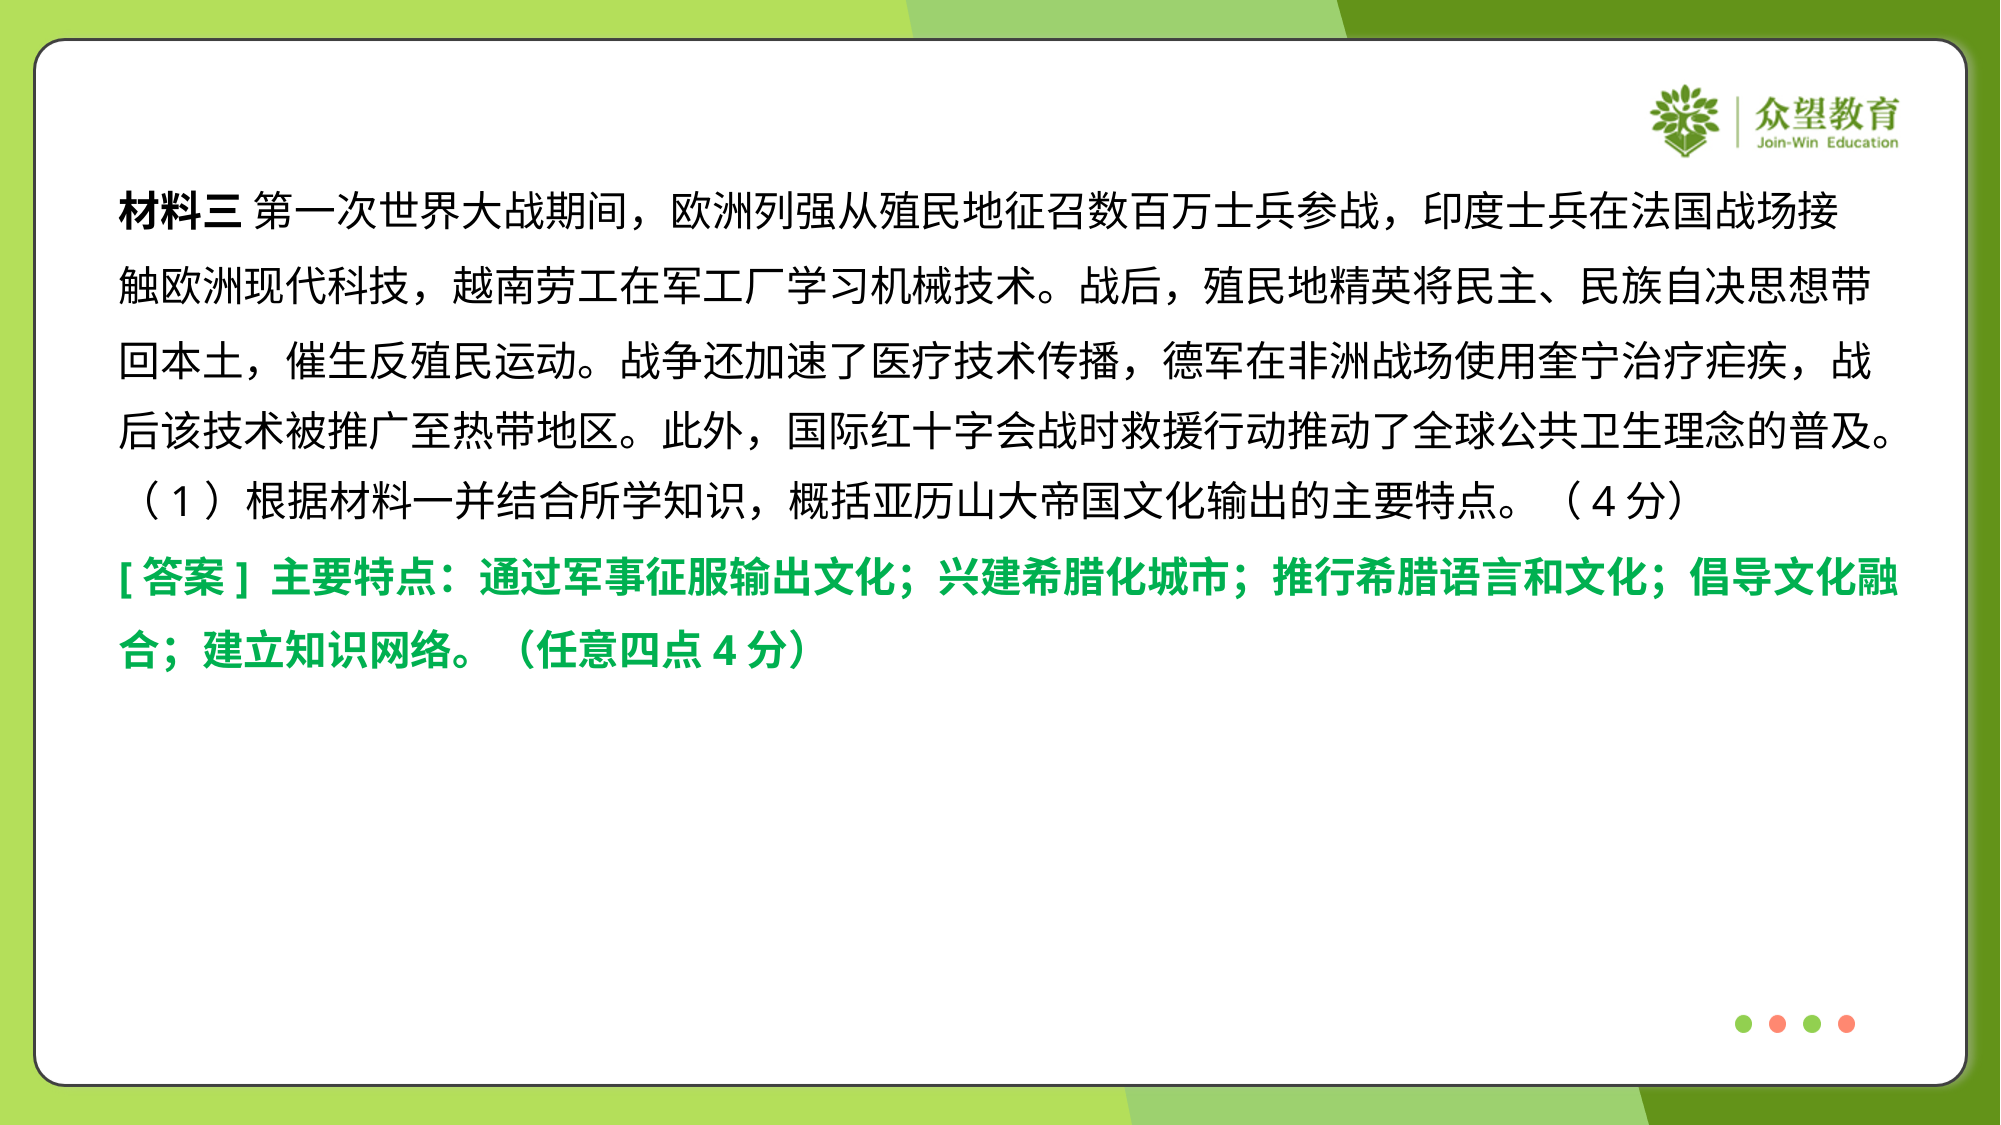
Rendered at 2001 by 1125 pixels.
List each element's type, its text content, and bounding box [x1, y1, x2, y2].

picture [0, 0, 2000, 1125]
text_box [答案] 主要特点：通过军事征服输出文化；兴建希腊化城市；推行希腊语言和文化；倡导文化融 合；建立知识网络。（任意四点4分） [118, 526, 1883, 667]
text_box 材料三 第一次世界大战期间，欧洲列强从殖民地征召数百万士兵参战，印度士兵在法国战场接 触欧洲现代科技，越南劳工在军工厂学习机械技术。战后，殖民地精英将民主、民族自决思想带 回本土，催生反殖民运动。战争还加速了医疗技术传播，德军在非洲战场使用奎宁治疗疟疾，战 后该技术被推广至热带地区。此外，国际红十字会战时救援行动推动了全球公共卫生理念的普及。 [118, 159, 1883, 448]
text_box （1）根据材料一并结合所学知识，概括亚历山大帝国文化输出的主要特点。（4分） [118, 449, 1883, 517]
